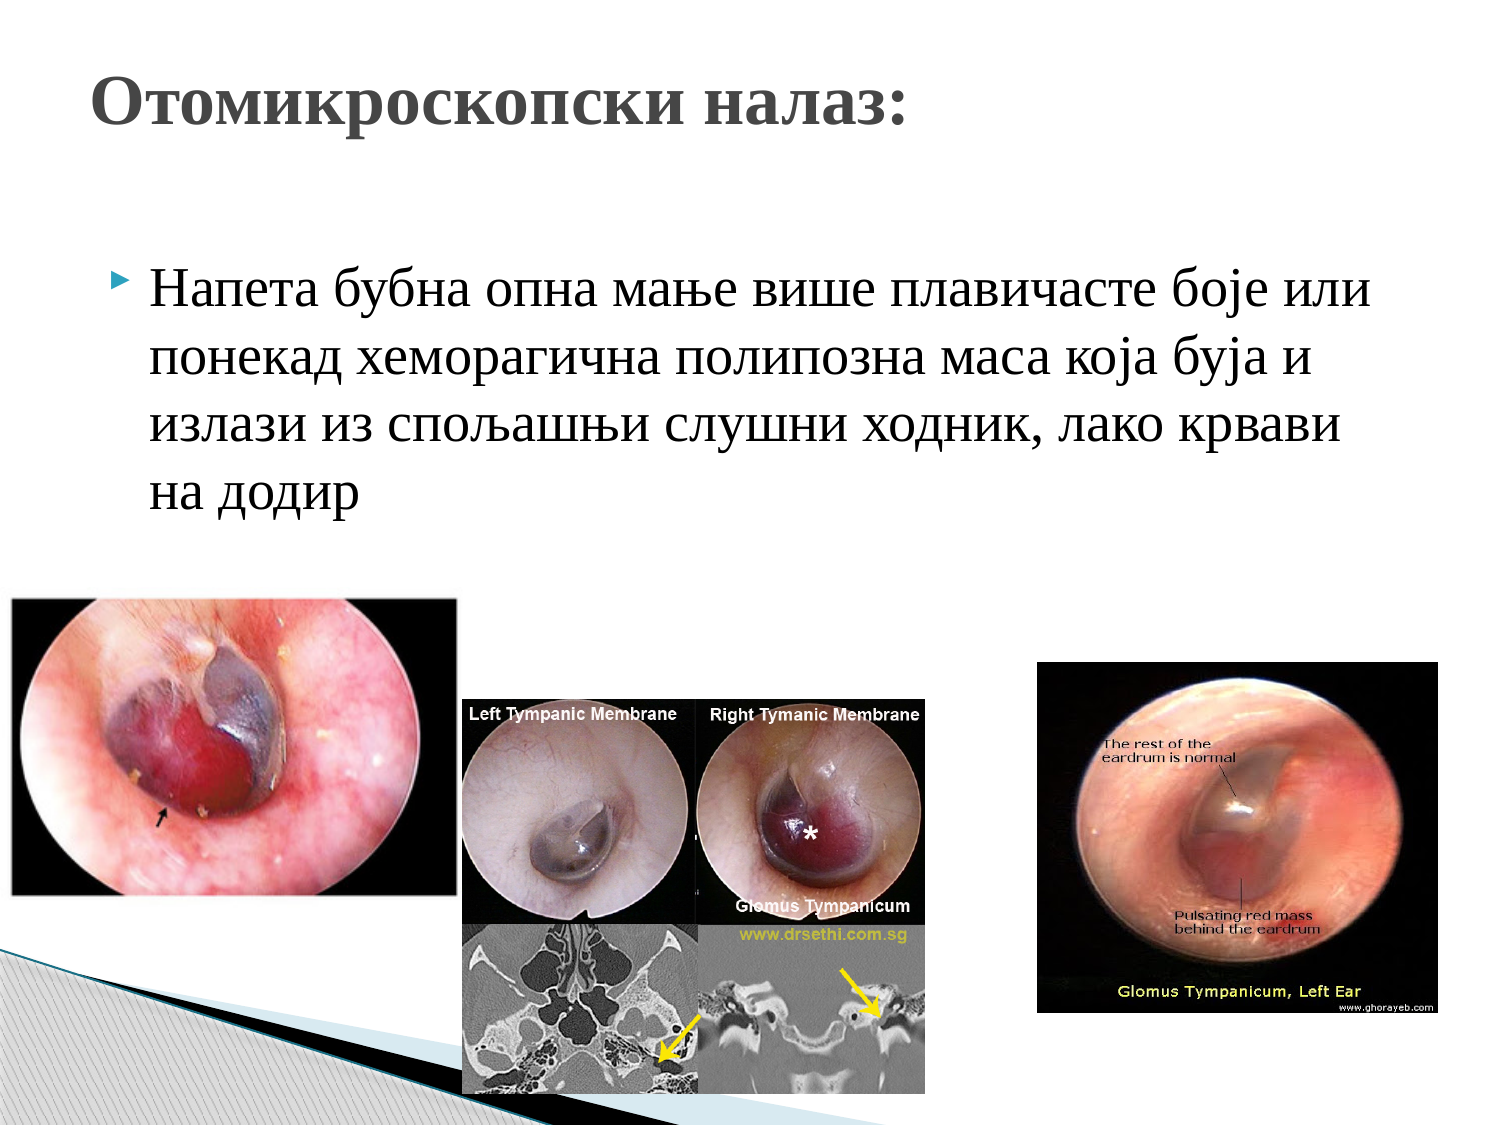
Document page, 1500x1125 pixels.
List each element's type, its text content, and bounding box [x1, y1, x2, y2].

title Отомикроскопски налаз: [75, 45, 1425, 233]
picture [1037, 662, 1438, 1013]
list Напета бубна опна мање више плавичасте боје или понекад хеморагична полипозна маса која буја и излази из спољашњи слушни ходник, лако крвави на додир [74, 242, 1426, 986]
picture [0, 587, 926, 1094]
